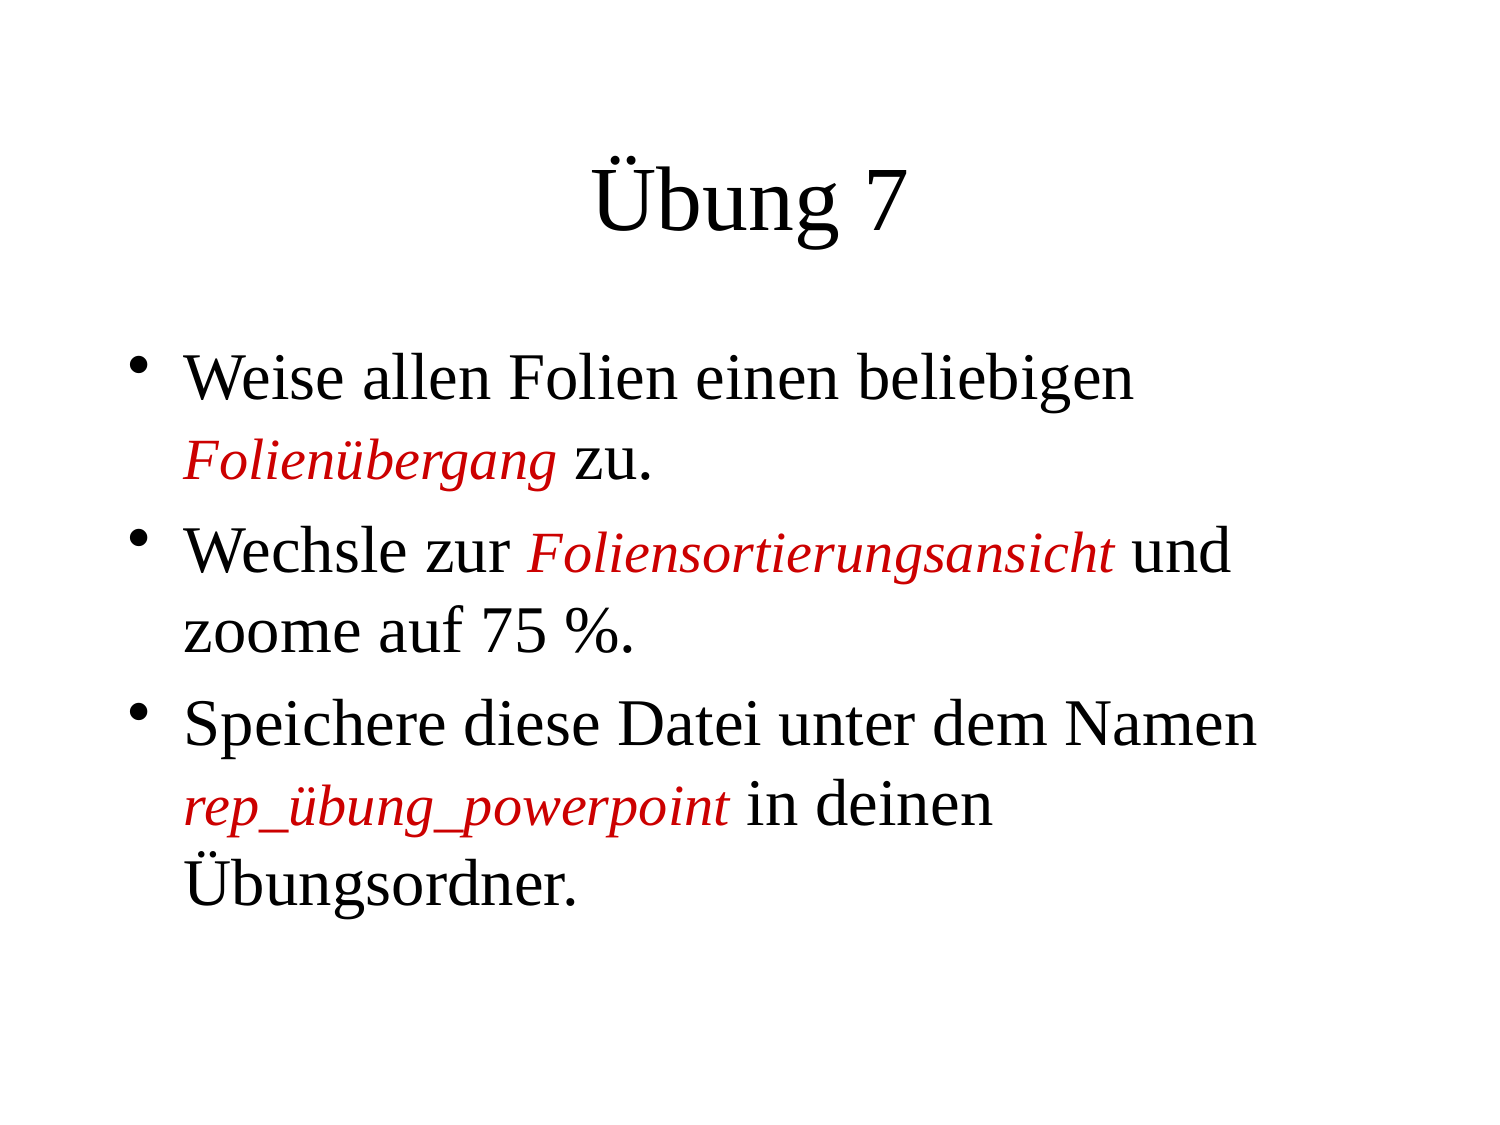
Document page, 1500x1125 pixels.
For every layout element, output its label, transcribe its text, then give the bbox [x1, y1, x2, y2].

title Übung 7 [112, 99, 1388, 288]
list Weise allen Folien einen beliebigen Folienübergang zu. Wechsle zur Foliensortierungsansicht und zoome auf 75 %. Speichere diese Datei unter dem Namen rep_übung_powerpoint in deinen Übungsordner. [112, 324, 1388, 1001]
